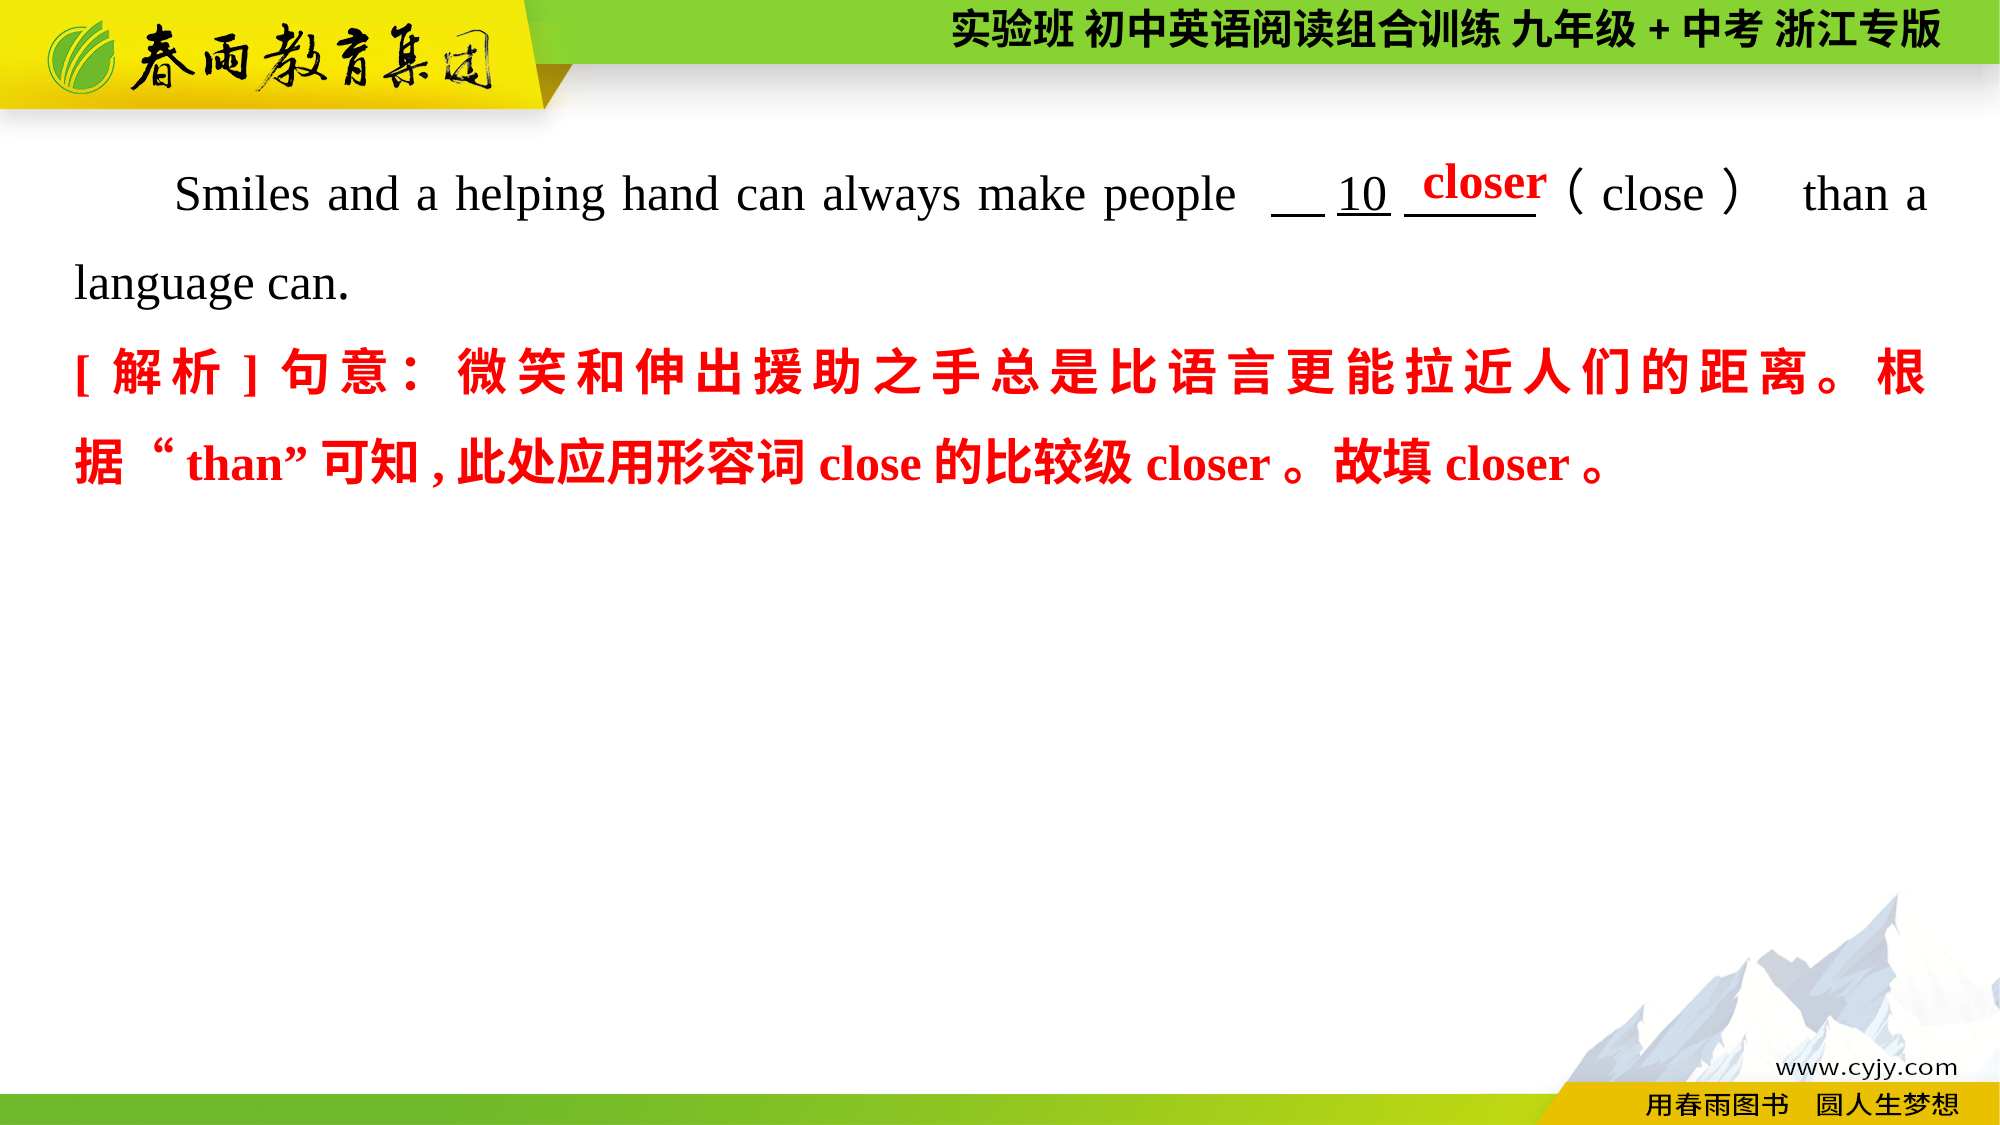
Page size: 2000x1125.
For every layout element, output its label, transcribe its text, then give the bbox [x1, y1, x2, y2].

picture [0, 0, 2000, 1125]
list Smiles and a helping hand can always make people 10 （close） than a language can. [59, 122, 1944, 302]
text_box [解析]句意：微笑和伸出援助之手总是比语言更能拉近人们的距离。根据“than”可知,此处应用形容词close的比较级closer。故填closer。 [59, 302, 1944, 498]
text_box closer [1407, 141, 1563, 216]
